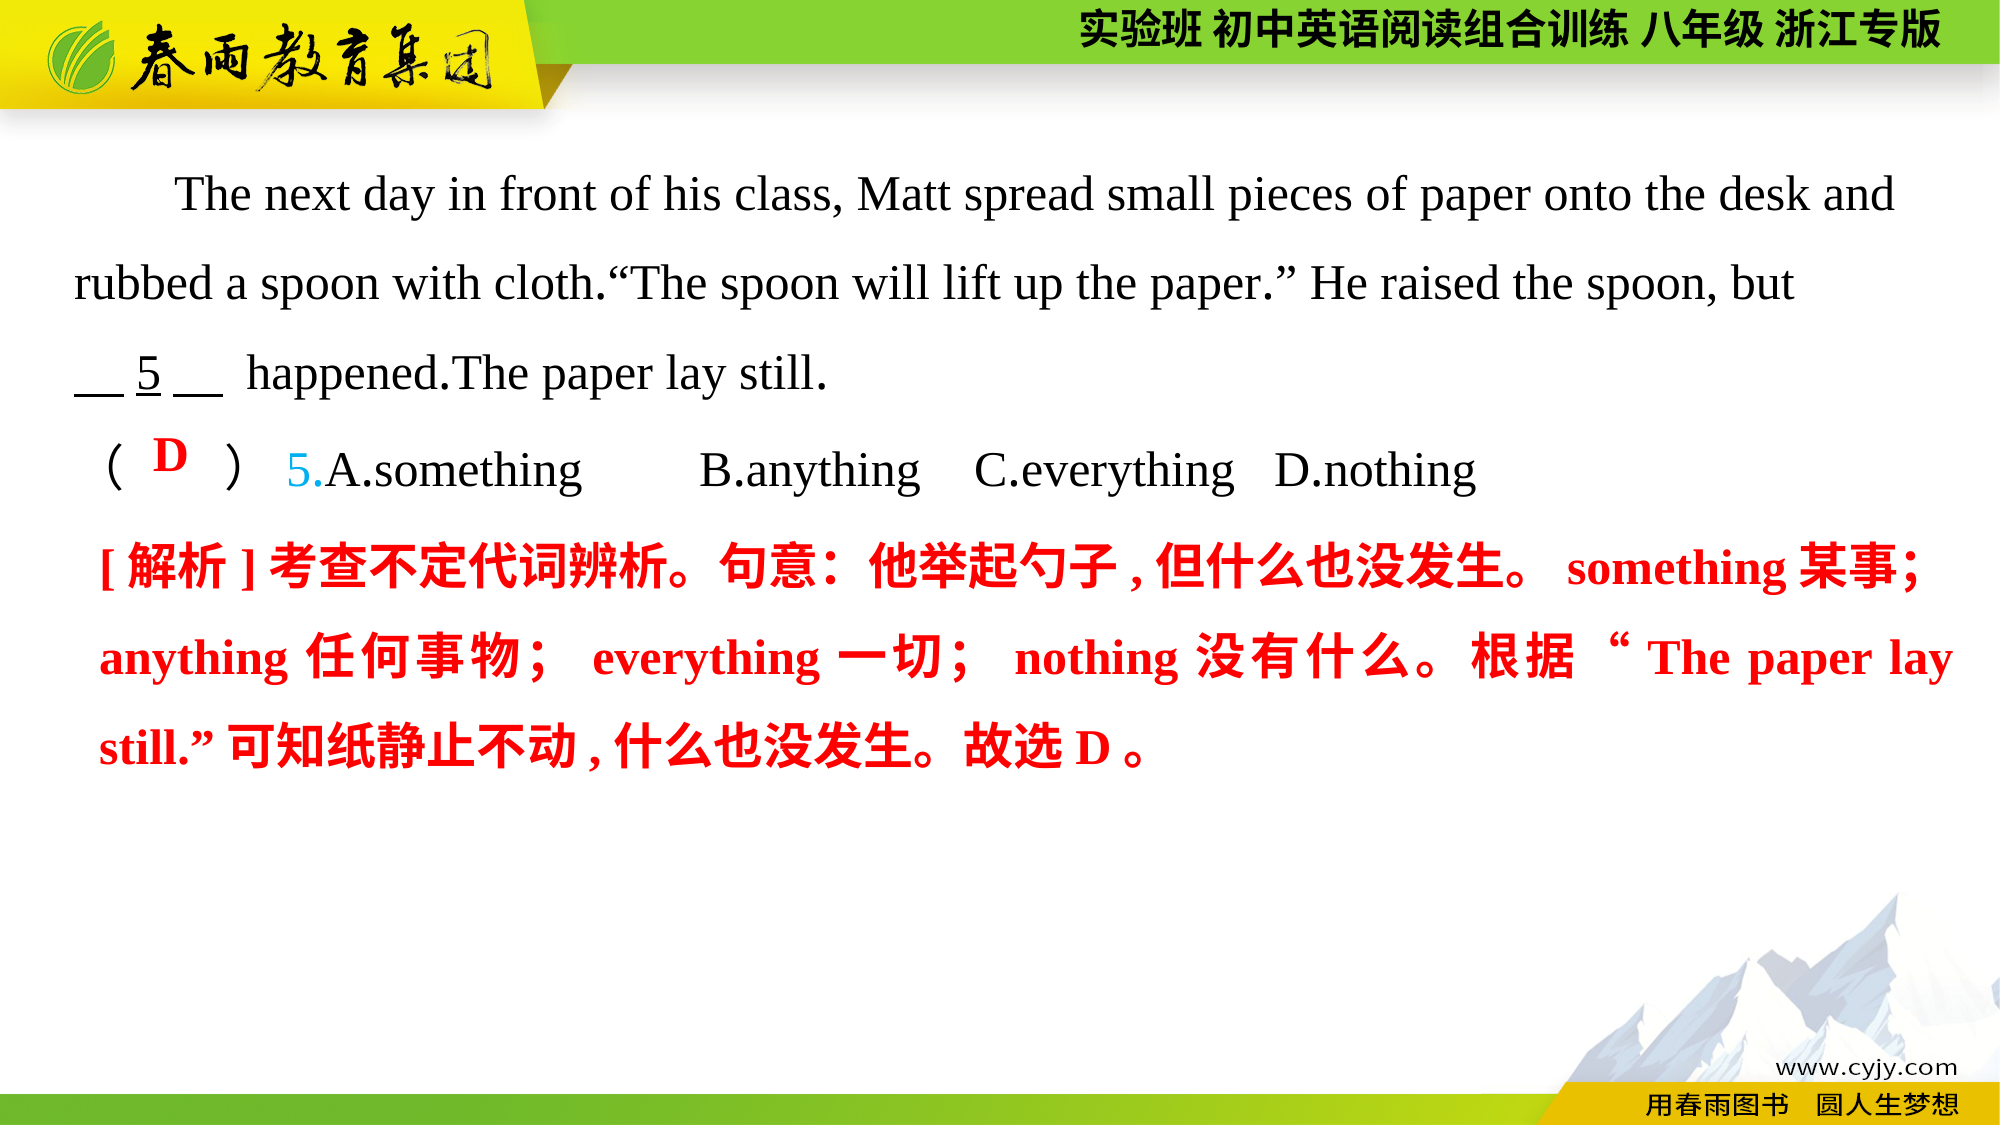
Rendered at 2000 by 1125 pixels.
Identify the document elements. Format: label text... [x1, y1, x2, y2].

text_box （ ）5.A.something B.anything C.everything D.nothing [59, 399, 1944, 504]
picture [0, 0, 2000, 1125]
text_box D [138, 413, 204, 489]
list The next day in front of his class, Matt spread small pieces of paper onto the desk and rubbed a spoon with cloth.“The spoon will lift up the paper.” He raised the spoon, but 5 happened.The paper lay still. [59, 122, 1944, 399]
text_box [解析]考查不定代词辨析。句意：他举起勺子,但什么也没发生。something某事；anything任何事物；everything一切；nothing没有什么。根据“The paper lay still.”可知纸静止不动,什么也没发生。故选D。 [84, 496, 1969, 782]
